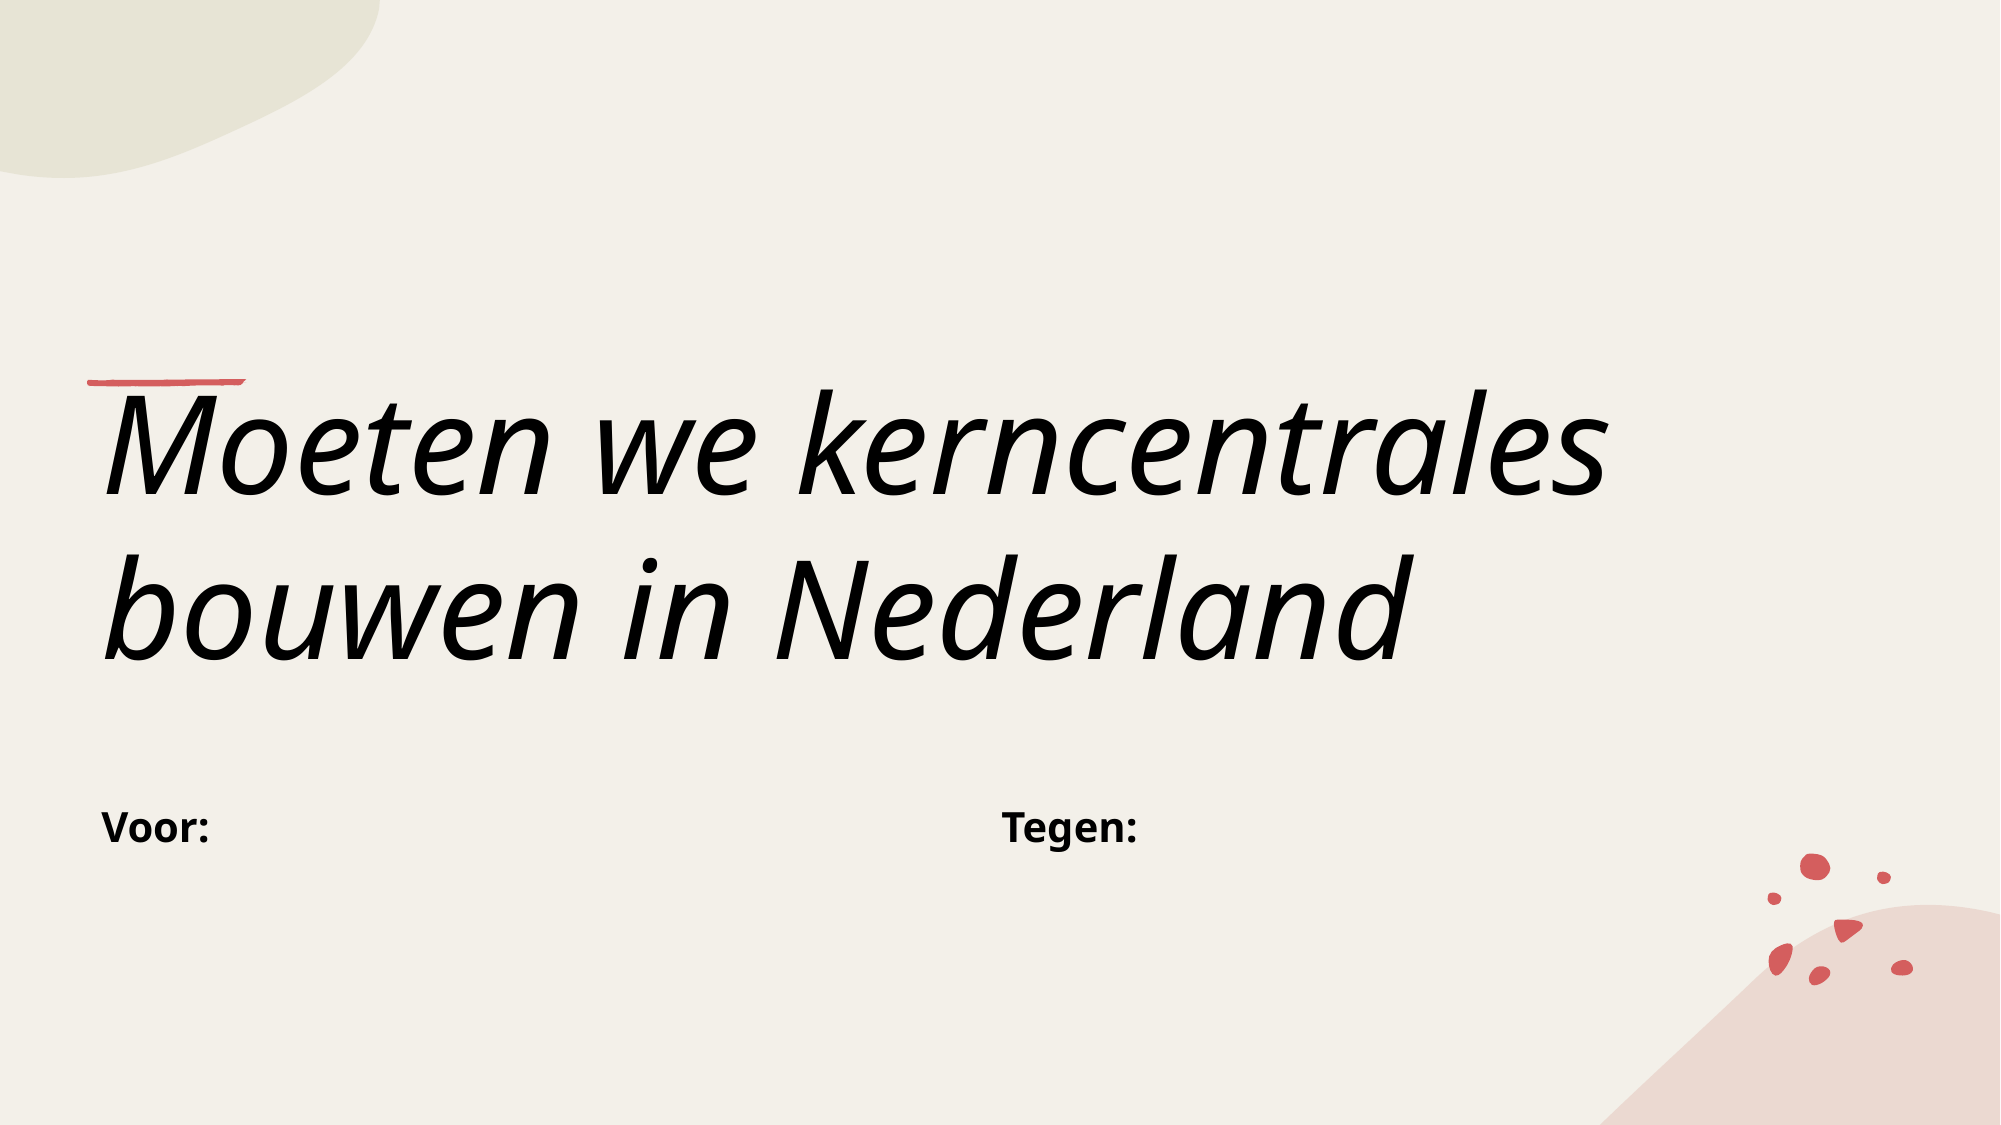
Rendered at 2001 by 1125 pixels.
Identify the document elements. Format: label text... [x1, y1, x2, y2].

list Voor: Tegen: [86, 413, 1740, 996]
title Moeten we kerncentrales bouwen in Nederland [86, 139, 1804, 695]
